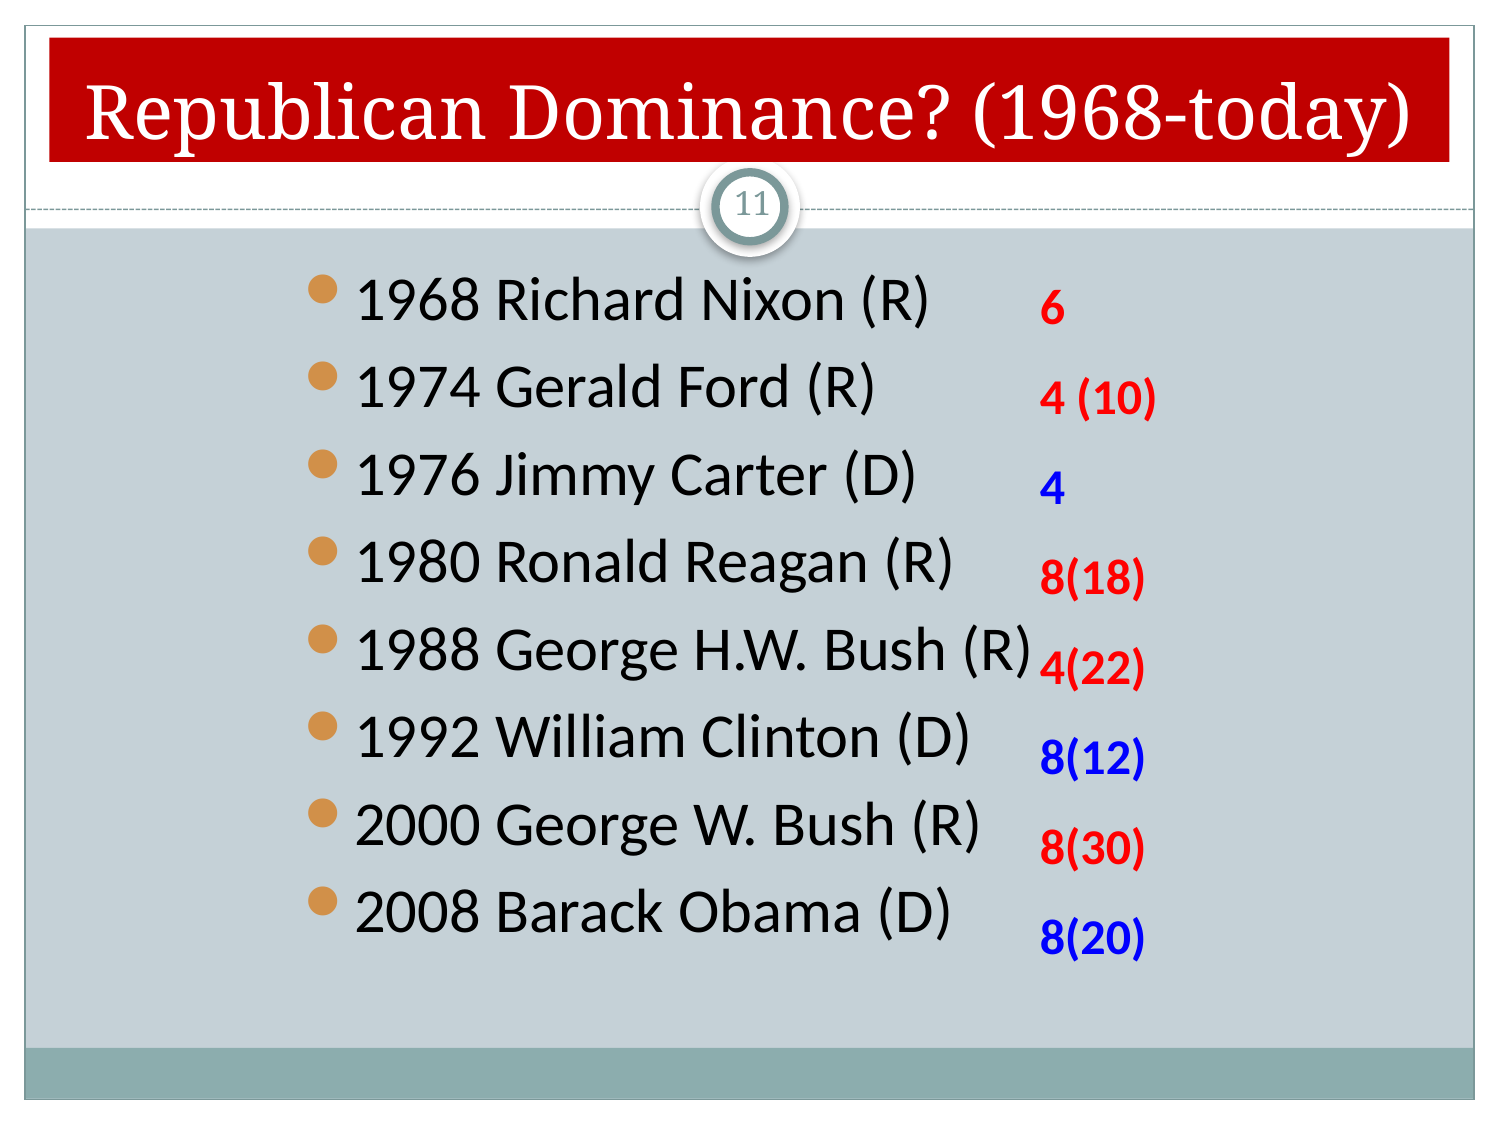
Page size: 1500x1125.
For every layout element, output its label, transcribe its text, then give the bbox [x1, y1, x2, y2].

list 1968 Richard Nixon (R) 1974 Gerald Ford (R) 1976 Jimmy Carter (D) 1980 Ronald Reagan (R) 1988 George H.W. Bush (R) 1992 William Clinton (D) 2000 George W. Bush (R) 2008 Barack Obama (D) [49, 250, 1445, 1001]
title Republican Dominance? (1968-today) [49, 37, 1450, 162]
slide_number 11 [715, 168, 791, 241]
text_box 6 4 (10) 4 8(18) 4(22) 8(12) 8(30) 8(20) [1025, 237, 1225, 973]
